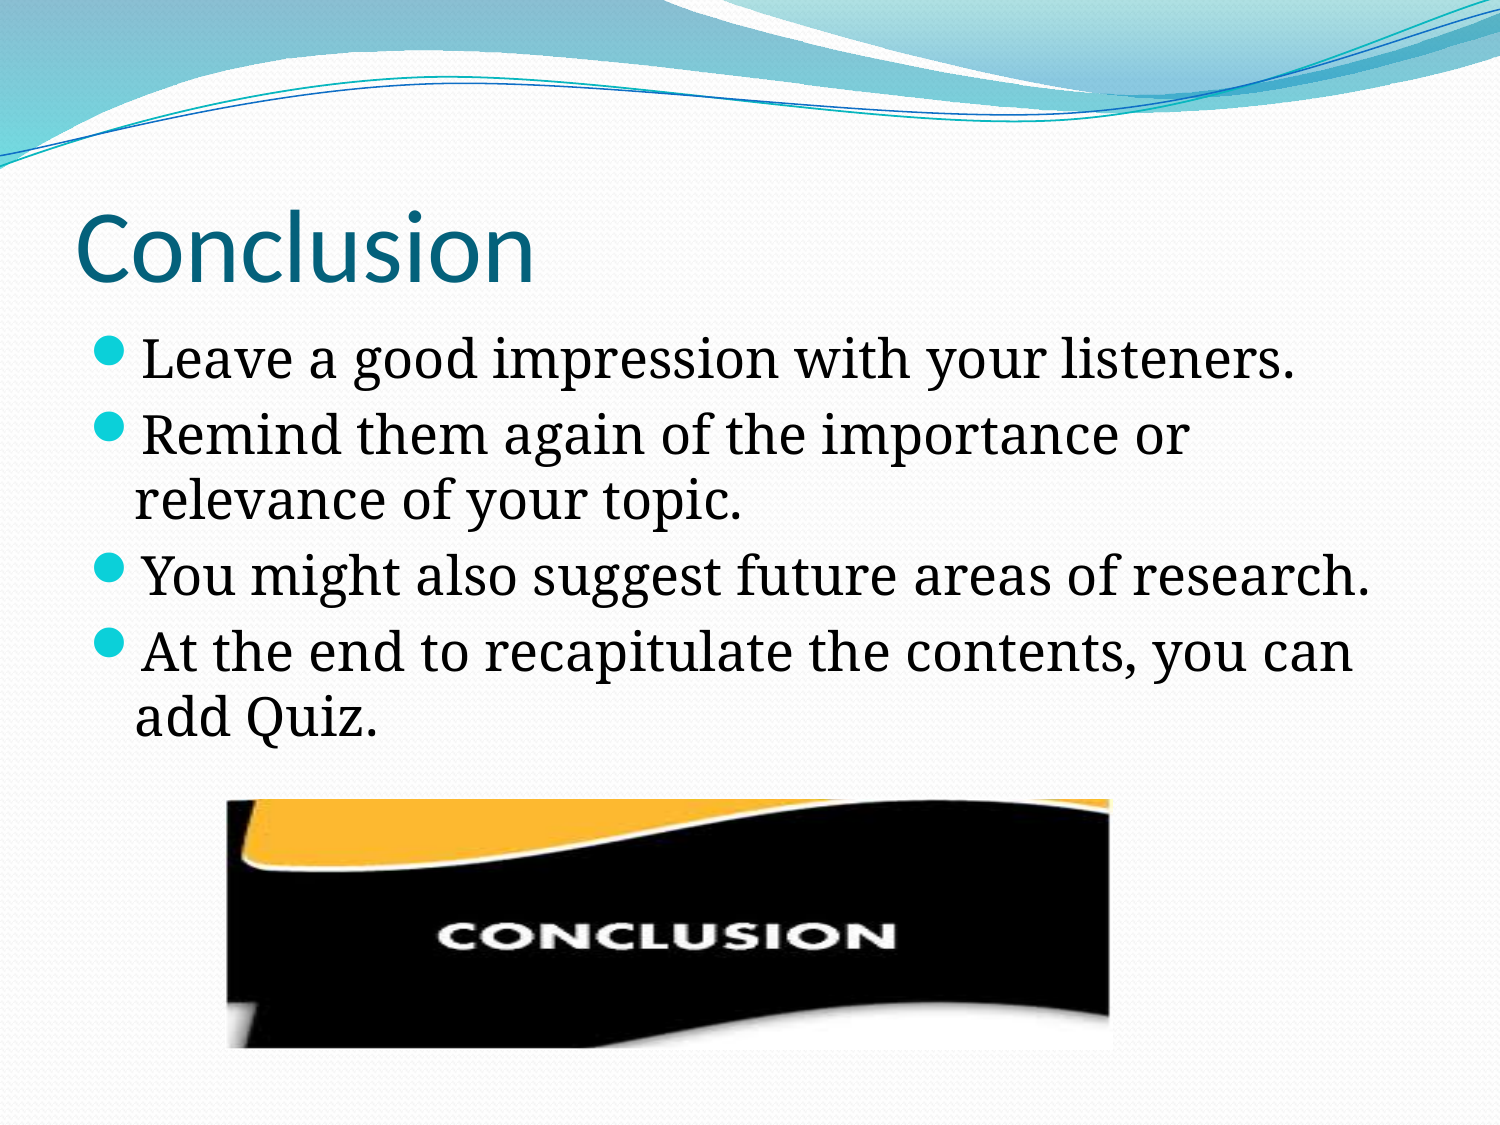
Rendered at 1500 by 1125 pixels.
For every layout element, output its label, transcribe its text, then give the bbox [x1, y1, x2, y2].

title Conclusion [75, 115, 1425, 303]
list Leave a good impression with your listeners. Remind them again of the importance or relevance of your topic. You might also suggest future areas of research. At the end to recapitulate the contents, you can add Quiz. [75, 317, 1425, 1038]
picture [224, 799, 1113, 1051]
